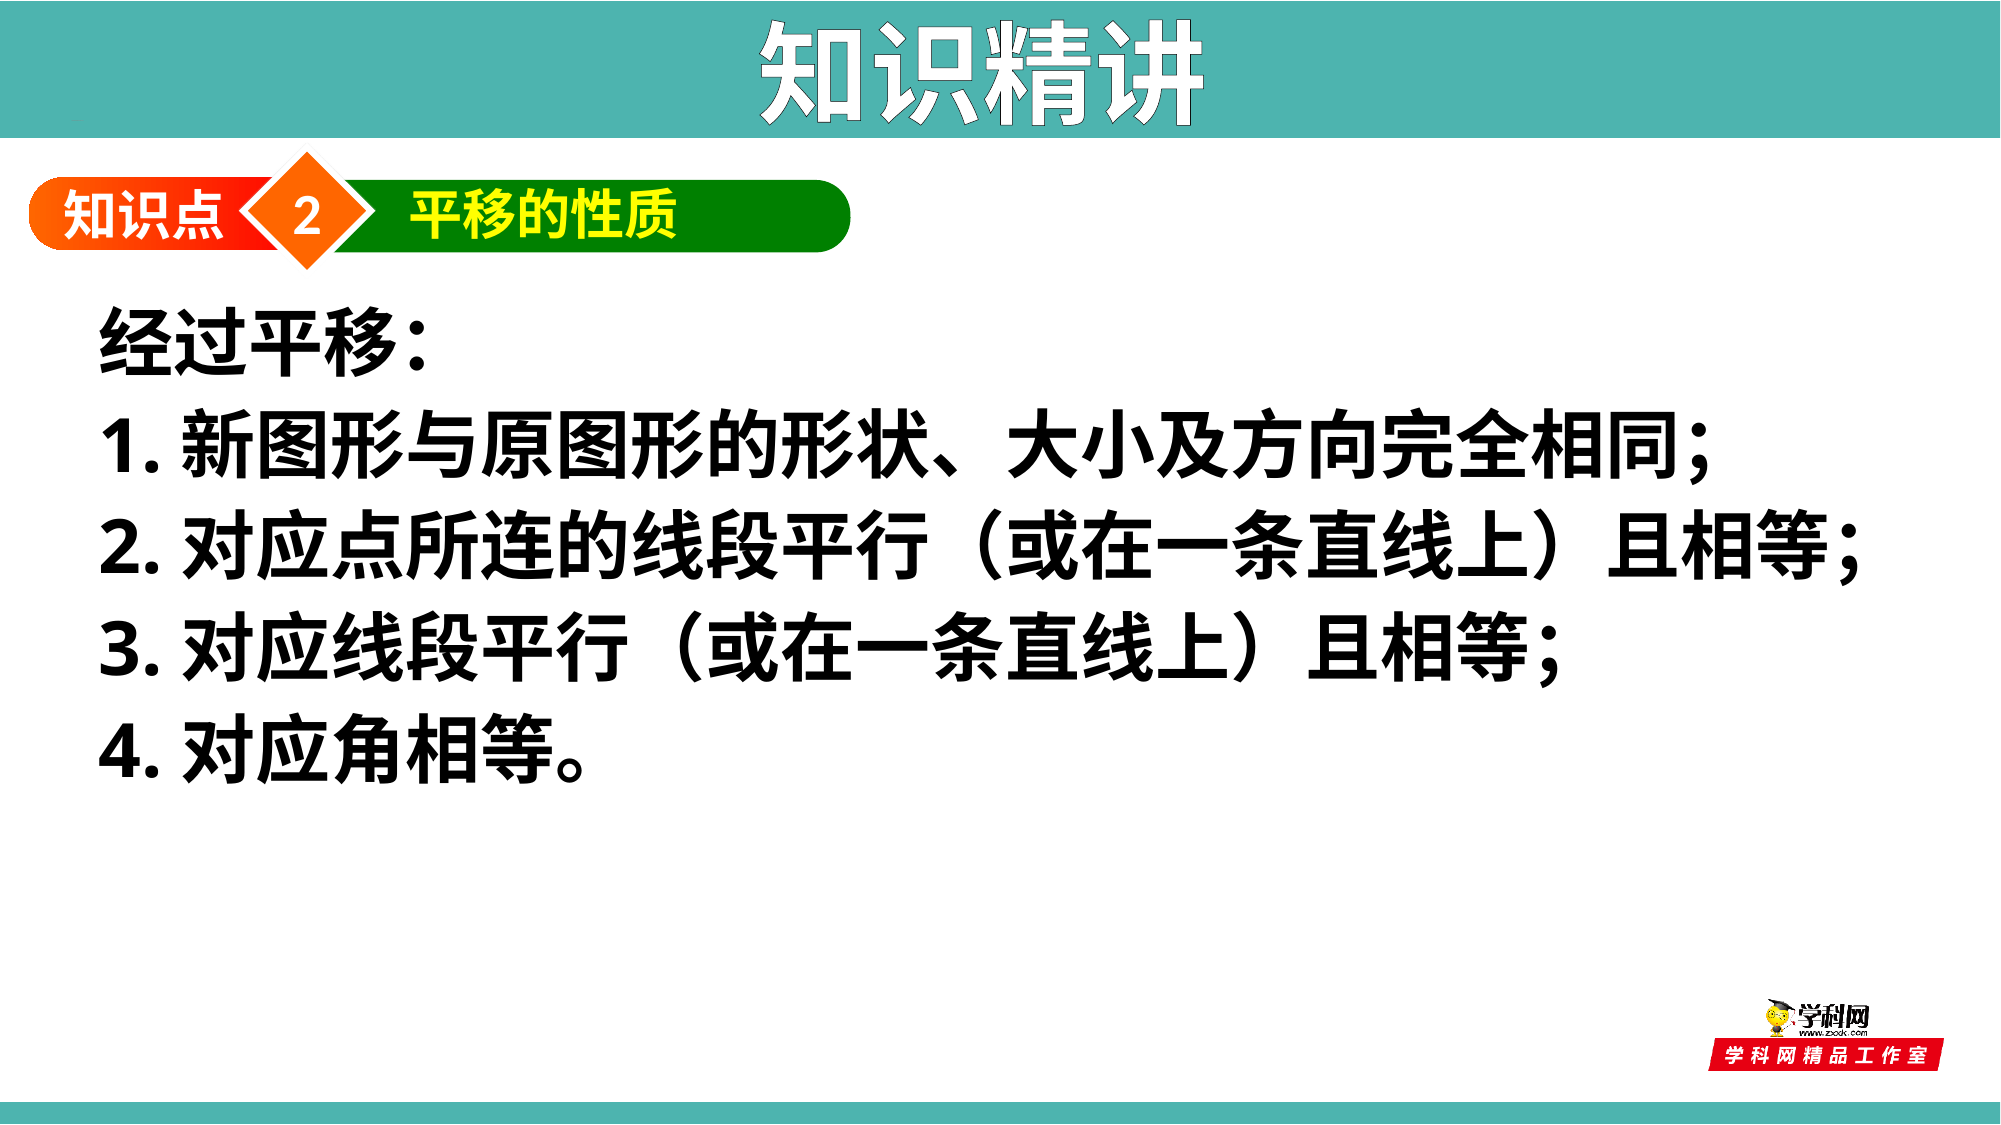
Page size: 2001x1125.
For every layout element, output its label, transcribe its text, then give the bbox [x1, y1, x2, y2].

text_box 平移的性质 [393, 172, 695, 253]
text_box 知识精讲 [742, 0, 1223, 146]
text_box [241, 177, 281, 250]
text_box [332, 179, 393, 253]
list 经过平移： 1.新图形与原图形的形状、大小及方向完全相同； 2.对应点所连的线段平行（或在一条直线上）且相等； 3.对应线段平行（或在一条直线上）且相等； 4.对应角相等。 [83, 298, 1978, 681]
text_box [29, 181, 48, 246]
picture [0, 1, 2001, 1124]
text_box 2 [243, 146, 371, 275]
text_box 知识点 [48, 173, 241, 254]
text_box [695, 179, 851, 253]
